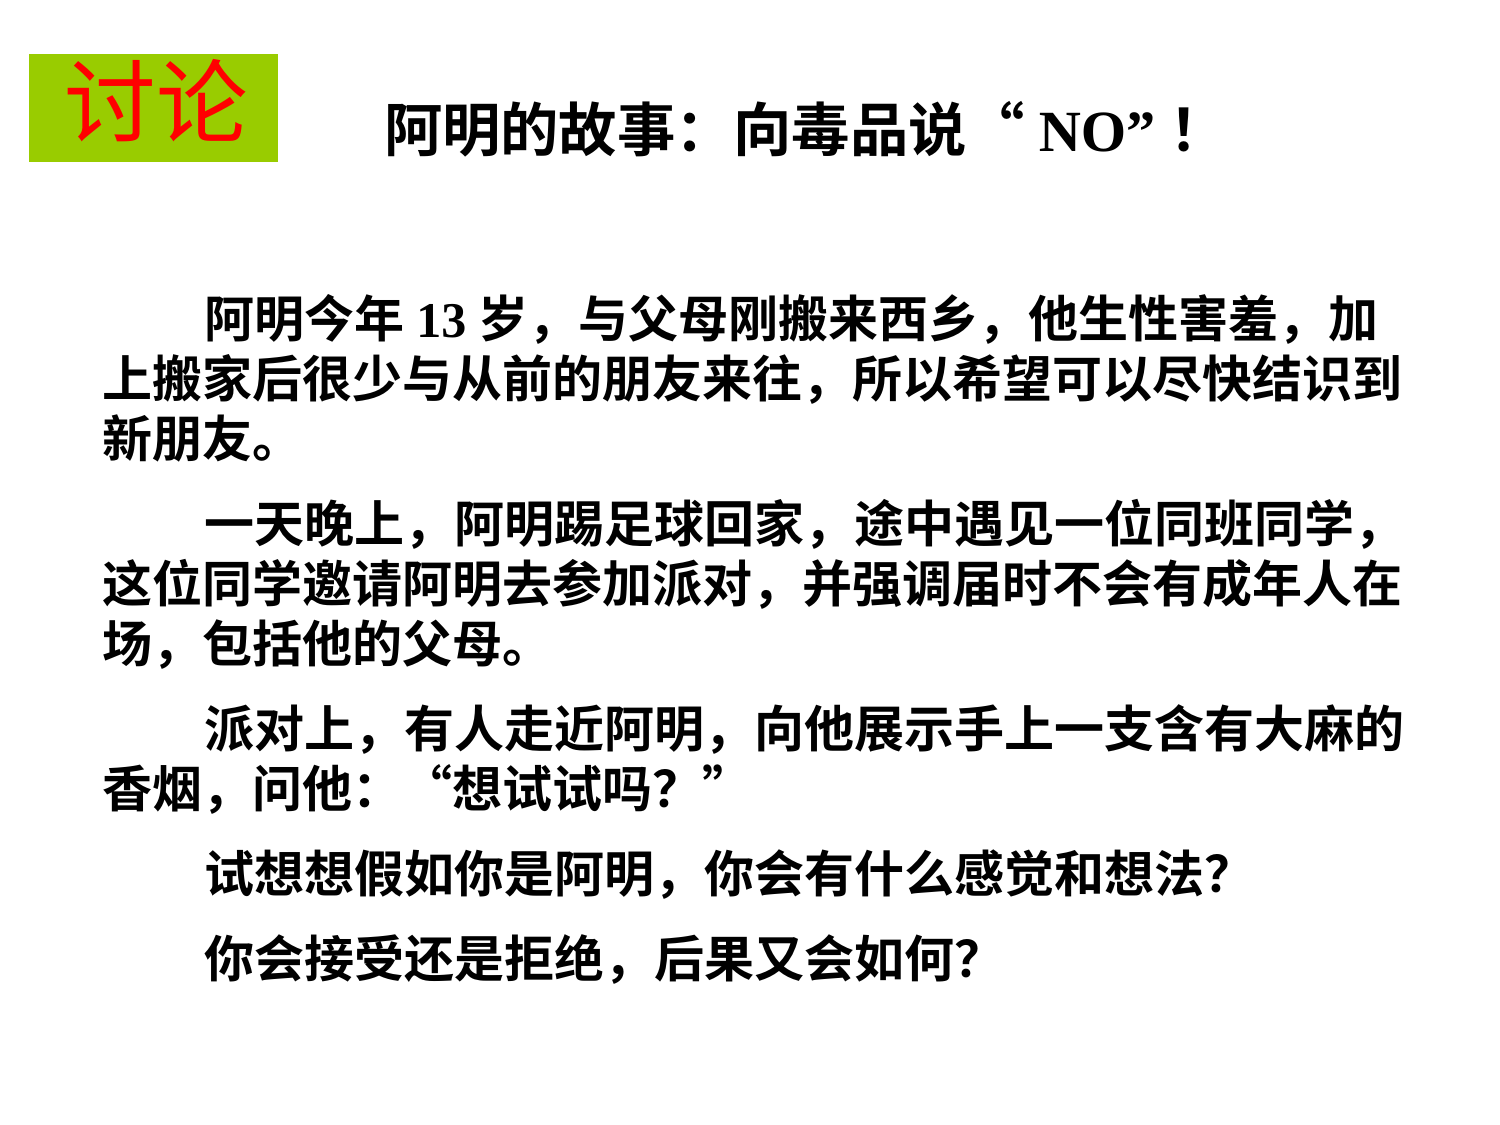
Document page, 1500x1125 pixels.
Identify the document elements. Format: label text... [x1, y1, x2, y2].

text_box 阿明的故事：向毒品说“NO”！ 阿明今年13岁，与父母刚搬来西乡，他生性害羞，加上搬家后很少与从前的朋友来往，所以希望可以尽快结识到新朋友。 一天晚上，阿明踢足球回家，途中遇见一位同班同学，这位同学邀请阿明去参加派对，并强调届时不会有成年人在场，包括他的父母。 派对上，有人走近阿明，向他展示手上一支含有大麻的香烟，问他：“想试试吗？” 试想想假如你是阿明，你会有什么感觉和想法？ 你会接受还是拒绝，后果又会如何？ [87, 85, 1438, 995]
text_box 讨论 [49, 37, 338, 163]
text_box [29, 54, 49, 161]
